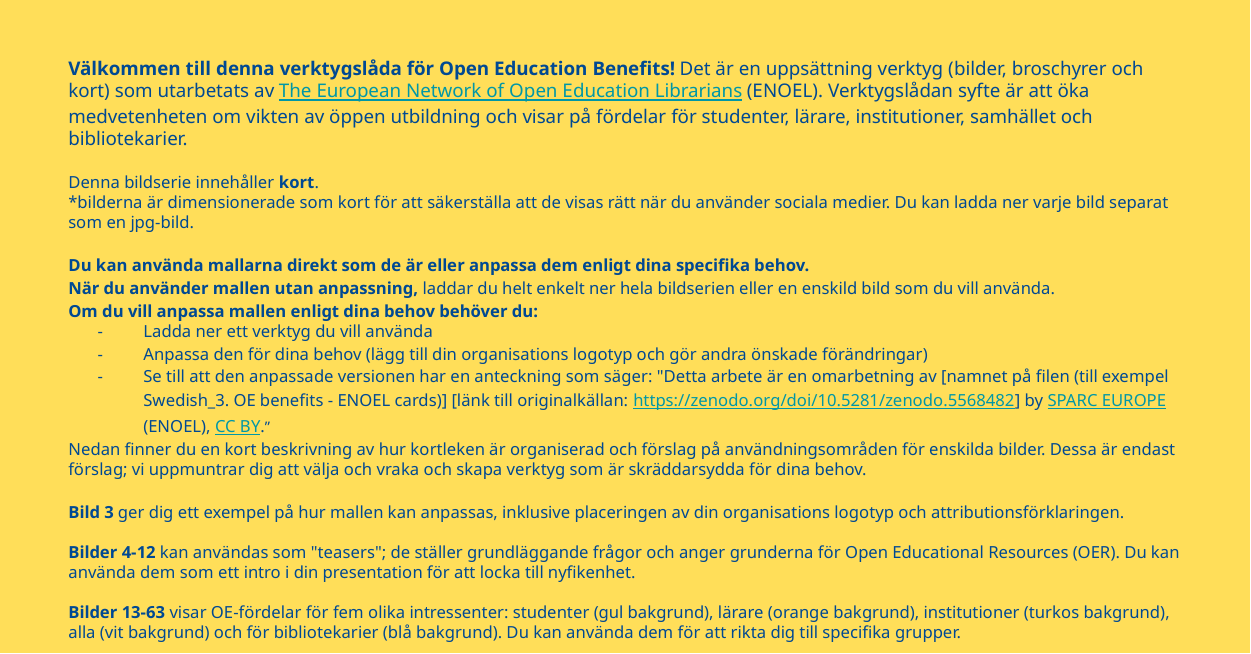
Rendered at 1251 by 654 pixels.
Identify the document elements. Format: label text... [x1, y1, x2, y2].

text_box Välkommen till denna verktygslåda för Open Education Benefits! Det är en uppsättning verktyg (bilder, broschyrer och kort) som utarbetats av The European Network of Open Education Librarians (ENOEL). Verktygslådan syfte är att öka medvetenheten om vikten av öppen utbildning och visar på fördelar för studenter, lärare, institutioner, samhället och bibliotekarier. Denna bildserie innehåller kort. *bilderna är dimensionerade som kort för att säkerställa att de visas rätt när du använder sociala medier. Du kan ladda ner varje bild separat som en jpg-bild. Du kan använda mallarna direkt som de är eller anpassa dem enligt dina specifika behov. När du använder mallen utan anpassning, laddar du helt enkelt ner hela bildserien eller en enskild bild som du vill använda. Om du vill anpassa mallen enligt dina behov behöver du: Ladda ner ett verktyg du vill använda Anpassa den för dina behov (lägg till din organisations logotyp och gör andra önskade förändringar) Se till att den anpassade versionen har en anteckning som säger: "Detta arbete är en omarbetning av [namnet på filen (till exempel Swedish_3. OE benefits - ENOEL cards)] [länk till originalkällan: https://zenodo.org/doi/10.5281/zenodo.5568482] by SPARC EUROPE (ENOEL), CC BY.” Nedan finner du en kort beskrivning av hur kortleken är organiserad och förslag på användningsområden för enskilda bilder. Dessa är endast förslag; vi uppmuntrar dig att välja och vraka och skapa verktyg som är skräddarsydda för dina behov. Bild 3 ger dig ett exempel på hur mallen kan anpassas, inklusive placeringen av din organisations logotyp och attributionsförklaringen. Bilder 4-12 kan användas som "teasers"; de ställer grundläggande frågor och anger grunderna för Open Educational Resources (OER). Du kan använda dem som ett intro i din presentation för att locka till nyfikenhet. Bilder 13-63 visar OE-fördelar för fem olika intressenter: studenter (gul bakgrund), lärare (orange bakgrund), institutioner (turkos bakgrund), alla (vit bakgrund) och för bibliotekarier (blå bakgrund). Du kan använda dem för att rikta dig till specifika grupper. [53, 41, 1200, 654]
